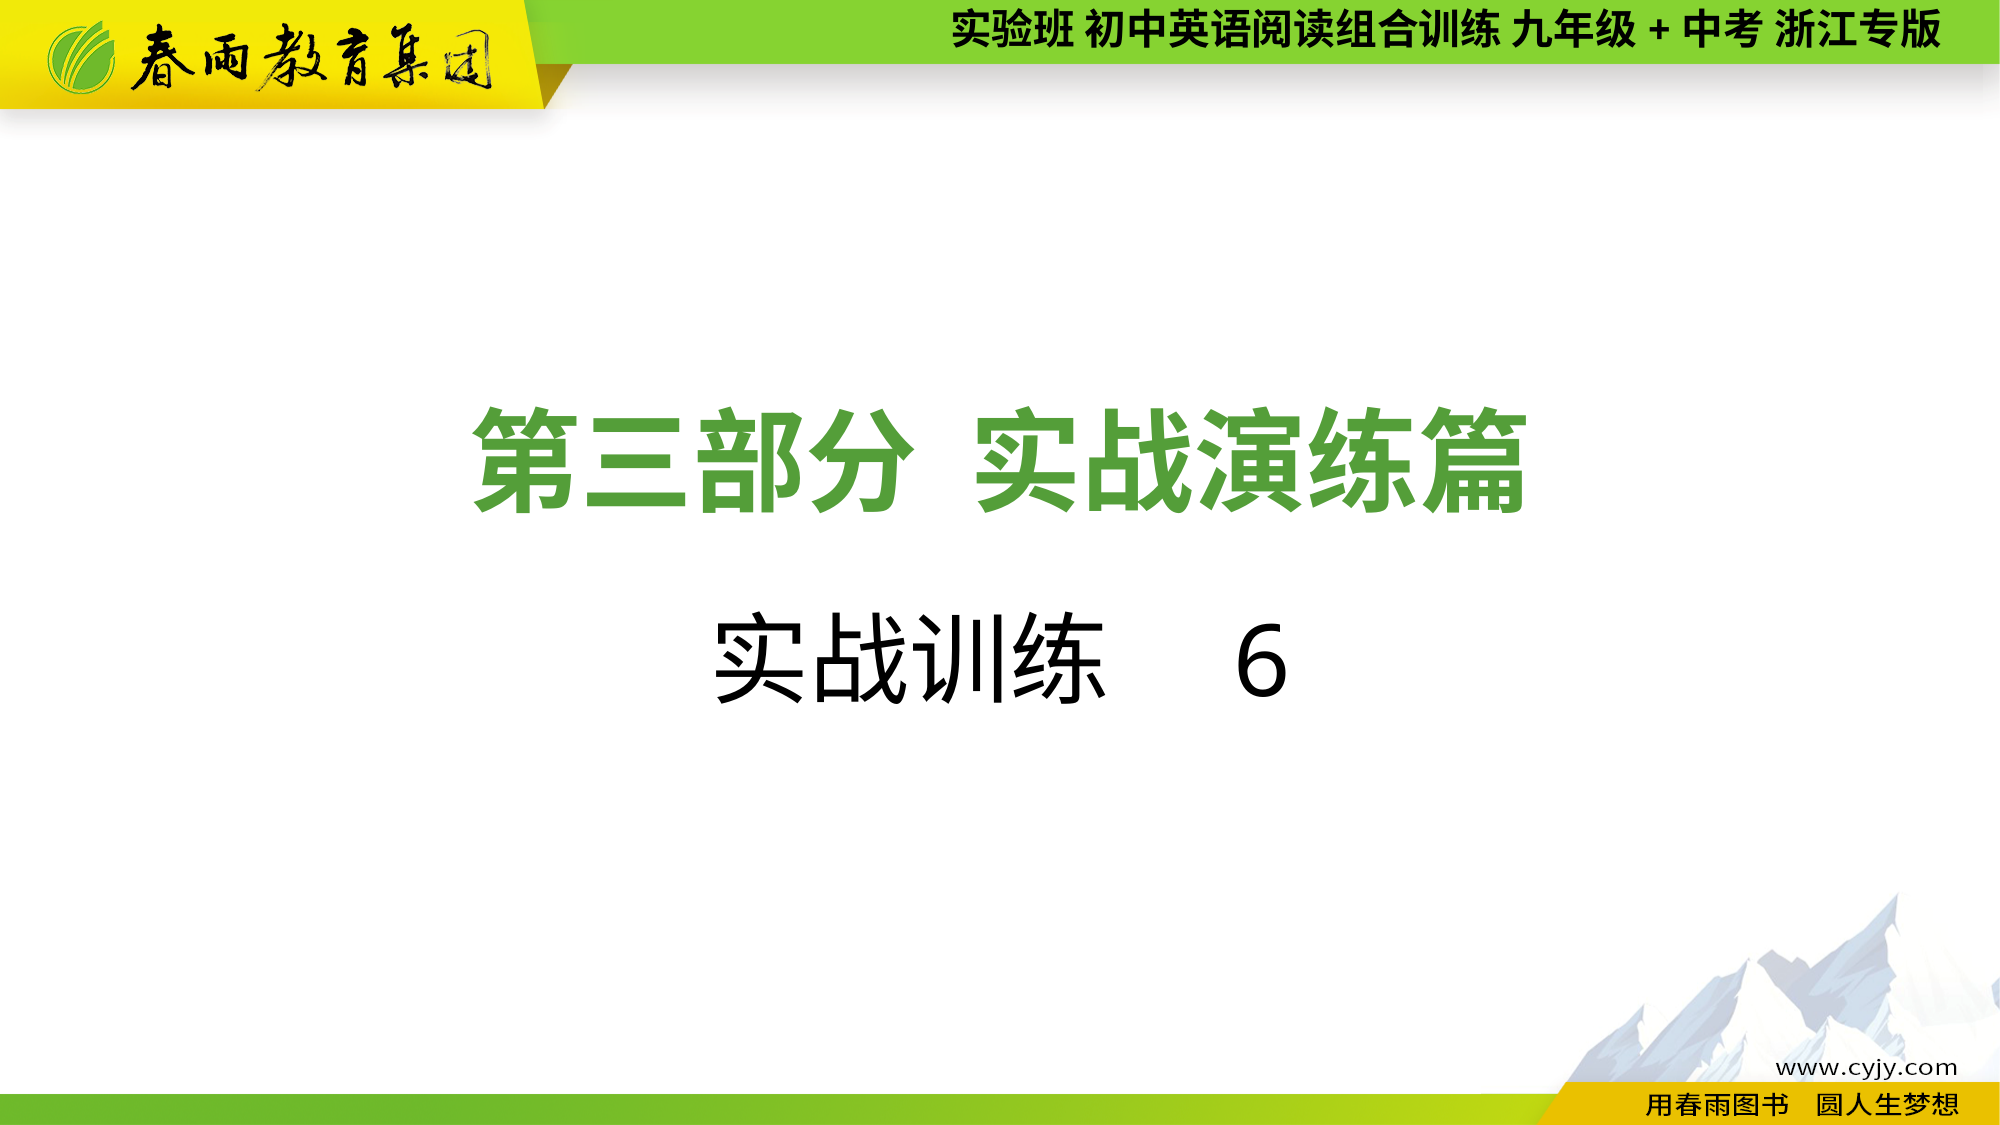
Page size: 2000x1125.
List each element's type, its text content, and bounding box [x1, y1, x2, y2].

picture [0, 0, 2000, 1125]
text_box 第三部分 实战演练篇 [54, 316, 1946, 528]
text_box 实战训练 6 [54, 528, 1946, 724]
